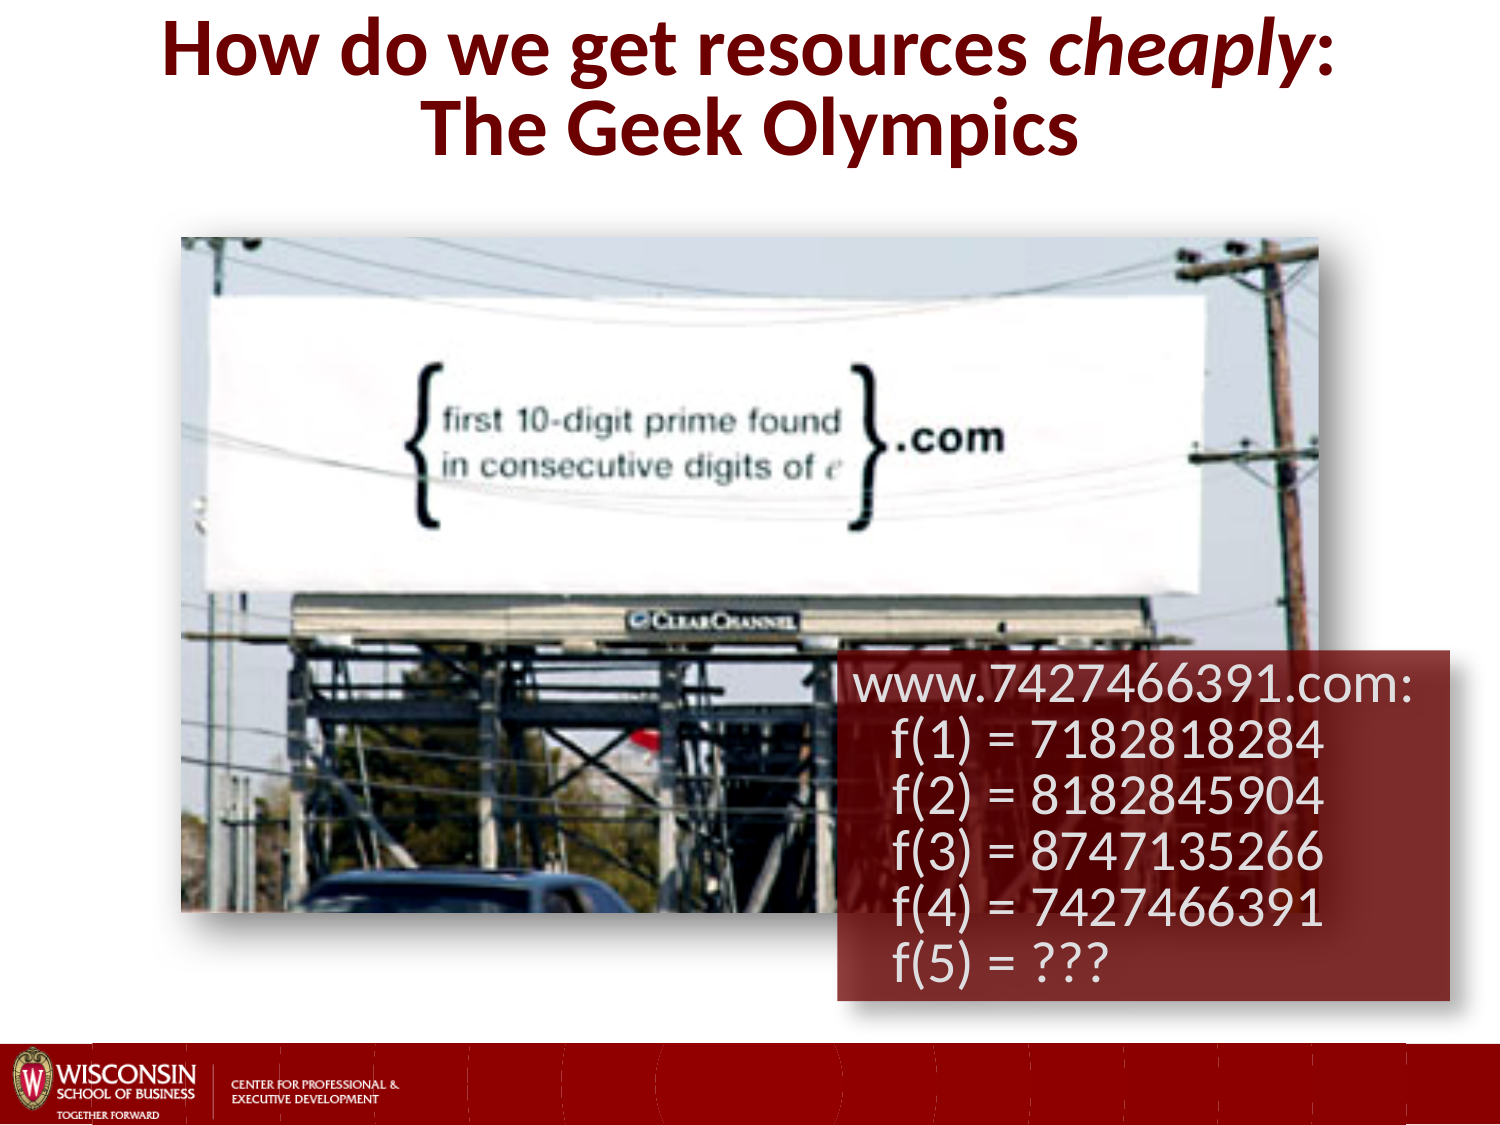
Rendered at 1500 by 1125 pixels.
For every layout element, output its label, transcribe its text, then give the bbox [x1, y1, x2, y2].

title How do we get resources cheaply: The Geek Olympics [75, 20, 1425, 163]
picture [180, 237, 1319, 913]
text_box www.7427466391.com: f(1) = 7182818284 f(2) = 8182845904 f(3) = 8747135266 f(4) = 7427466391 f(5) = ??? [837, 650, 1450, 1002]
picture [12, 1046, 400, 1120]
